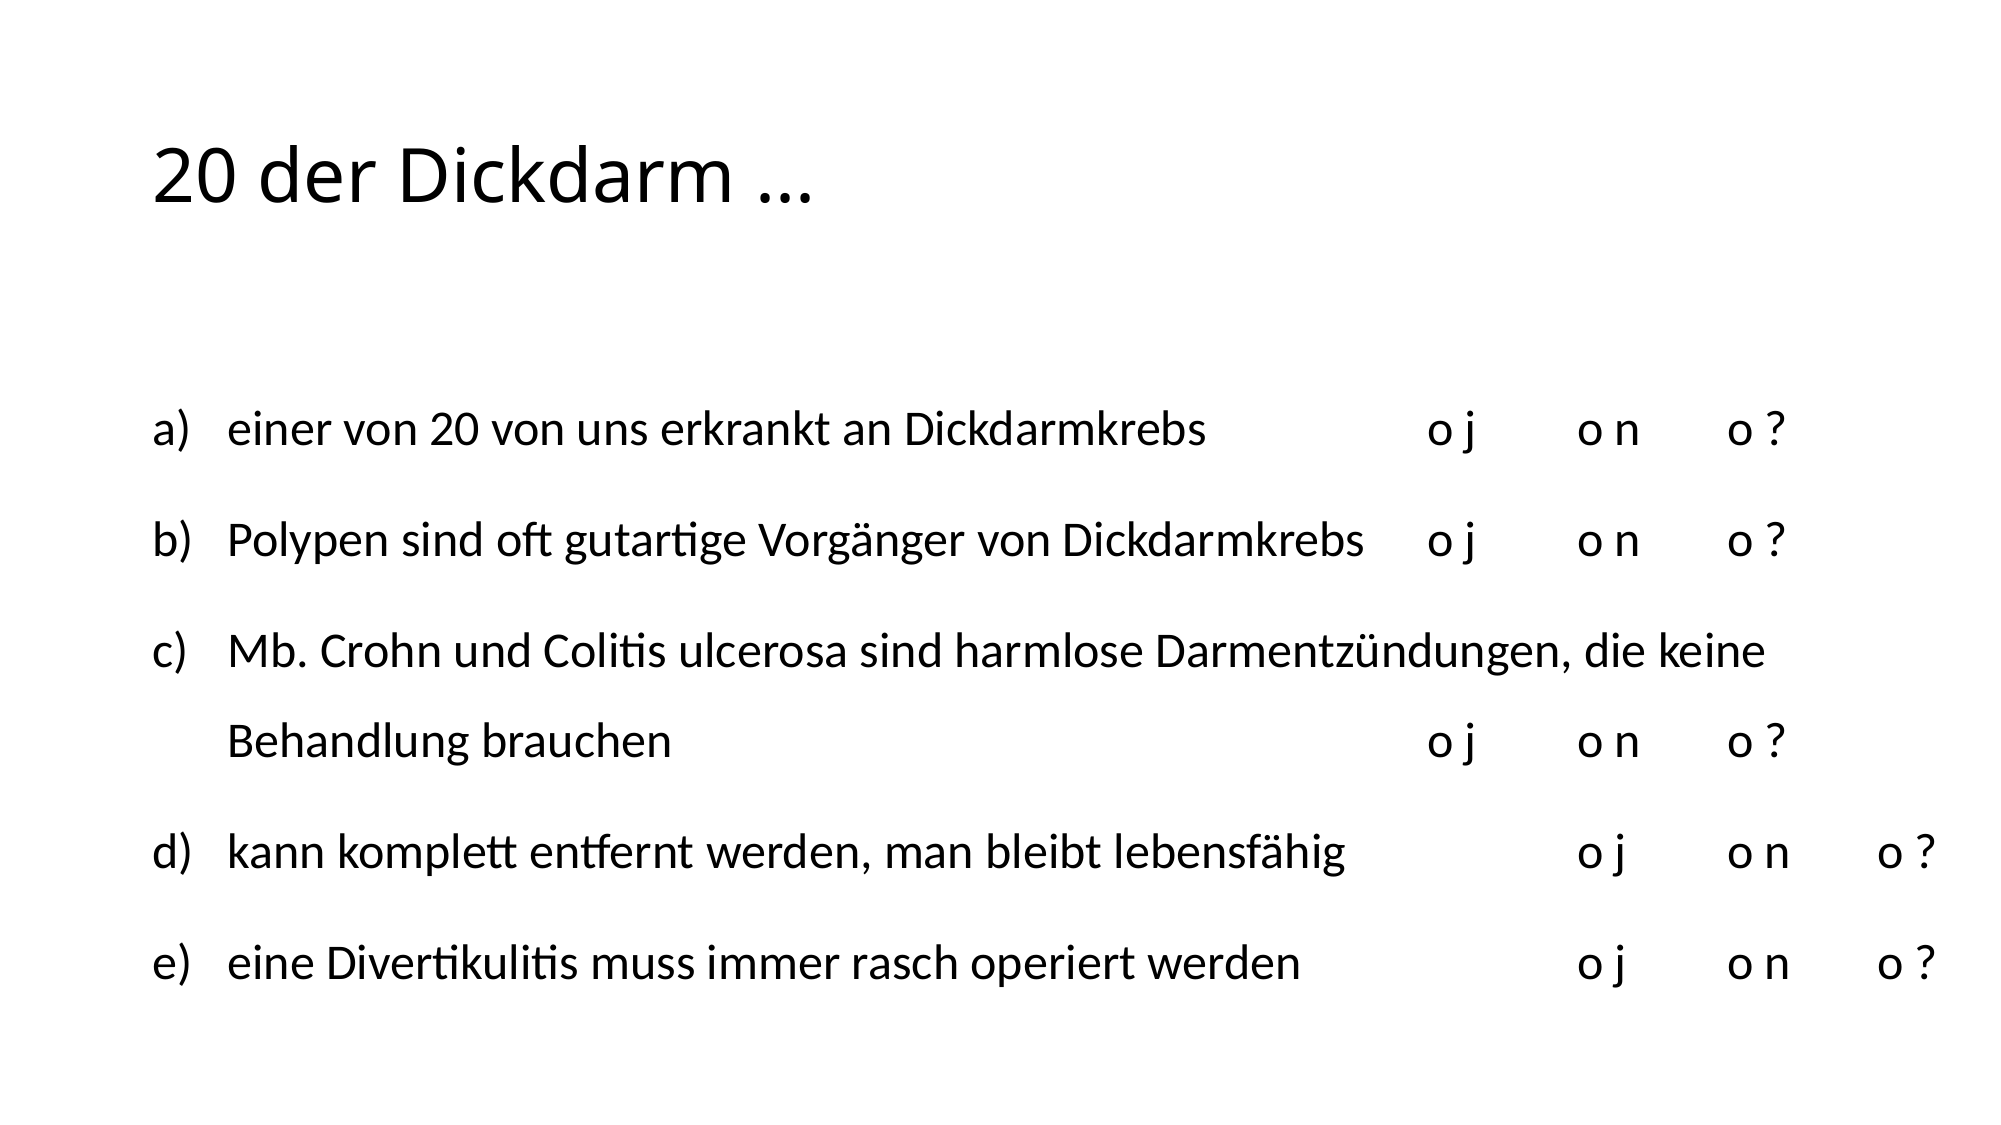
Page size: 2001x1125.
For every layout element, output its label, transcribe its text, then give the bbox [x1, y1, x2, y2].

title 20 der Dickdarm ... [137, 0, 1863, 357]
list einer von 20 von uns erkrankt an Dickdarmkrebs o j o n o ? Polypen sind oft gutartige Vorgänger von Dickdarmkrebs o j o n o ? Mb. Crohn und Colitis ulcerosa sind harmlose Darmentzündungen, die keine Behandlung brauchen o j o n o ? kann komplett entfernt werden, man bleibt lebensfähig o j o n o ? eine Divertikulitis muss immer rasch operiert werden o j o n o ? [137, 358, 2000, 1105]
